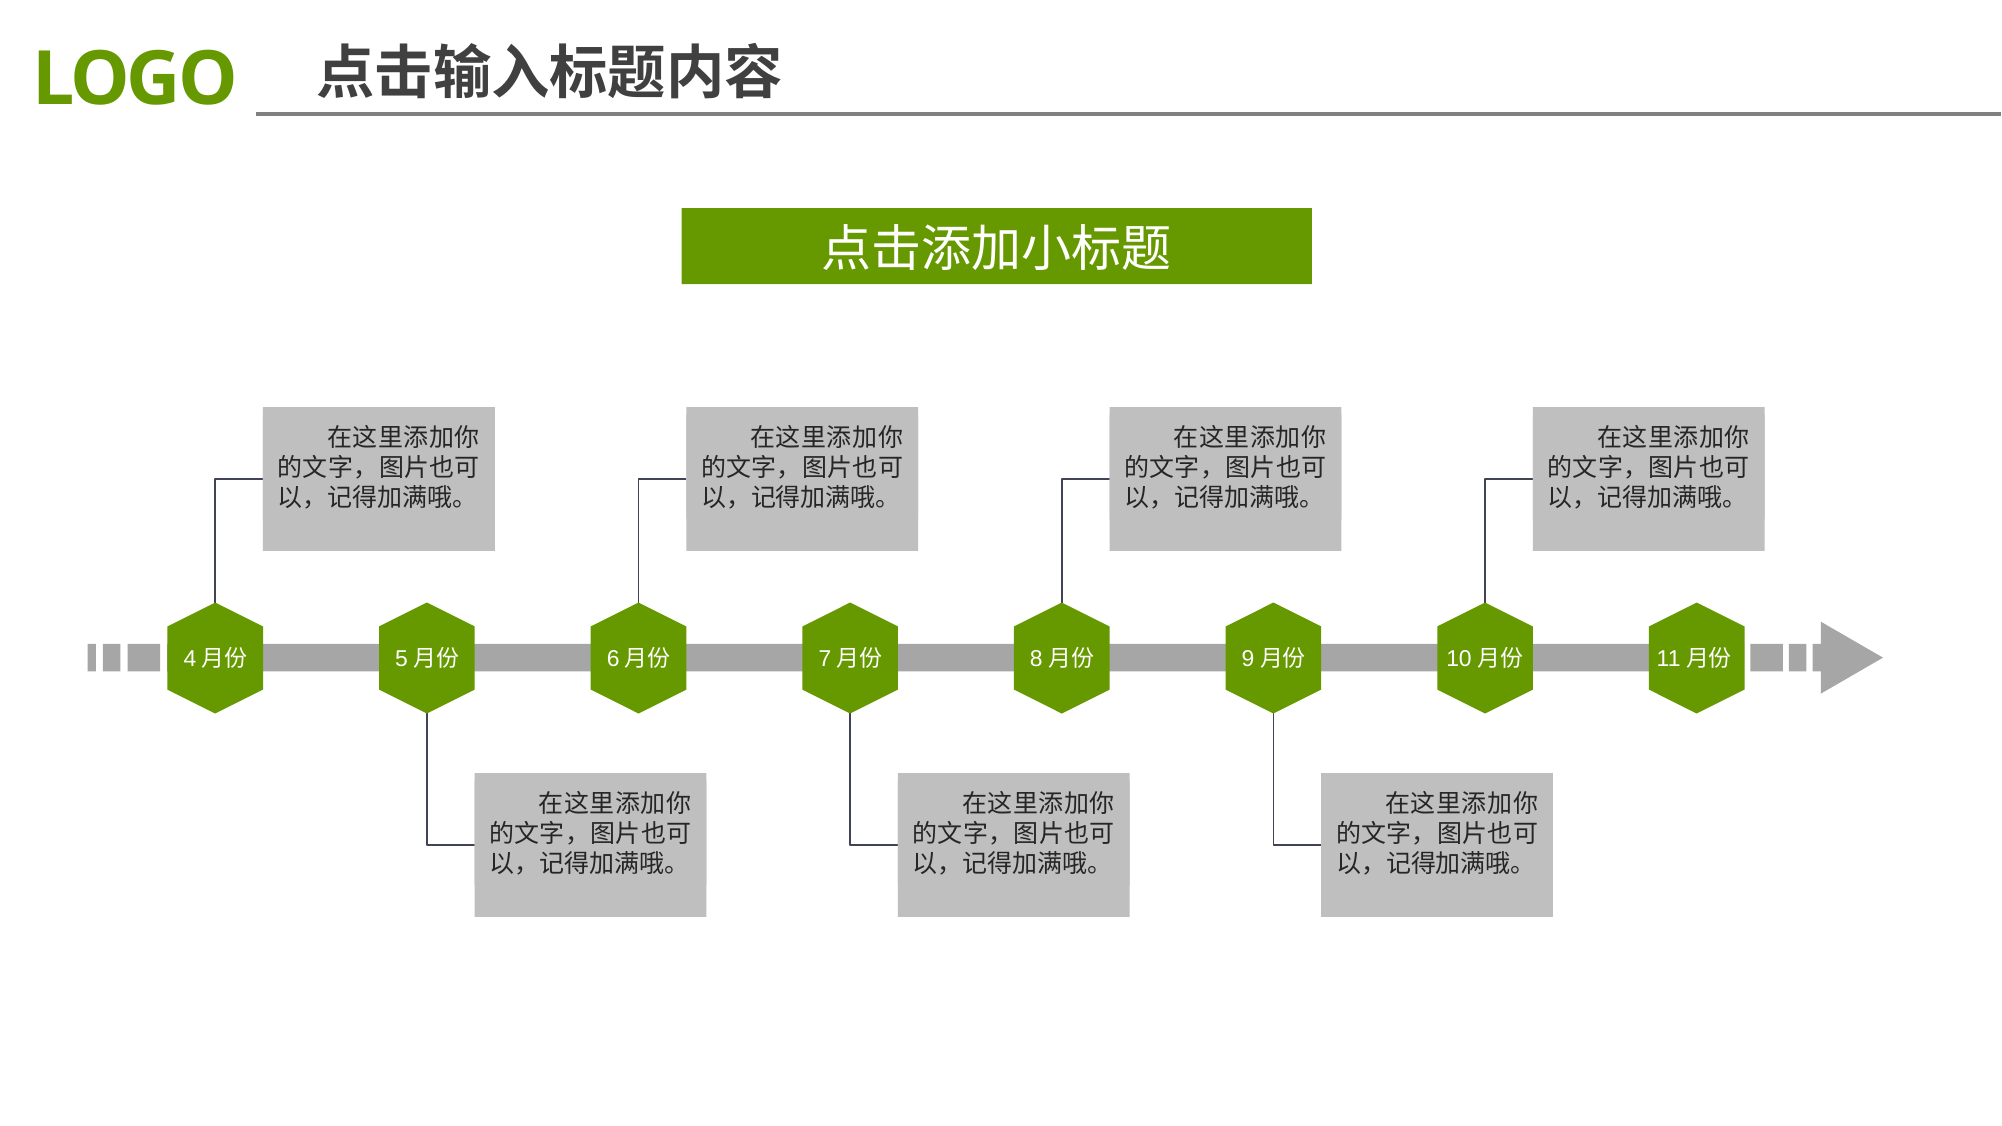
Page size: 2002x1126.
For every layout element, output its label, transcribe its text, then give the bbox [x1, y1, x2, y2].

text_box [600, 516, 725, 565]
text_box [268, 621, 373, 694]
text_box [1446, 516, 1571, 565]
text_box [1109, 406, 1342, 552]
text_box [384, 755, 517, 804]
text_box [590, 602, 687, 714]
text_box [1013, 602, 1110, 714]
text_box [904, 621, 1008, 694]
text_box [1425, 602, 1545, 714]
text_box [262, 406, 496, 552]
text_box 点击添加小标题 [680, 206, 1314, 286]
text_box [1023, 516, 1148, 565]
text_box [1549, 621, 1633, 694]
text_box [480, 621, 585, 694]
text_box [474, 772, 707, 918]
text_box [87, 621, 161, 694]
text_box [167, 602, 264, 714]
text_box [686, 406, 919, 552]
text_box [1225, 602, 1322, 714]
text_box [897, 772, 1130, 918]
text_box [801, 602, 899, 714]
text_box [1114, 621, 1220, 694]
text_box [177, 516, 302, 565]
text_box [1231, 755, 1364, 804]
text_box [1638, 602, 1751, 714]
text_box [691, 621, 796, 694]
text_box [1755, 621, 1884, 694]
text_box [807, 755, 941, 804]
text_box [1532, 406, 1765, 552]
text_box 点击输入标题内容 [279, 27, 820, 113]
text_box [1327, 621, 1420, 694]
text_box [1320, 772, 1554, 918]
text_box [378, 602, 475, 714]
